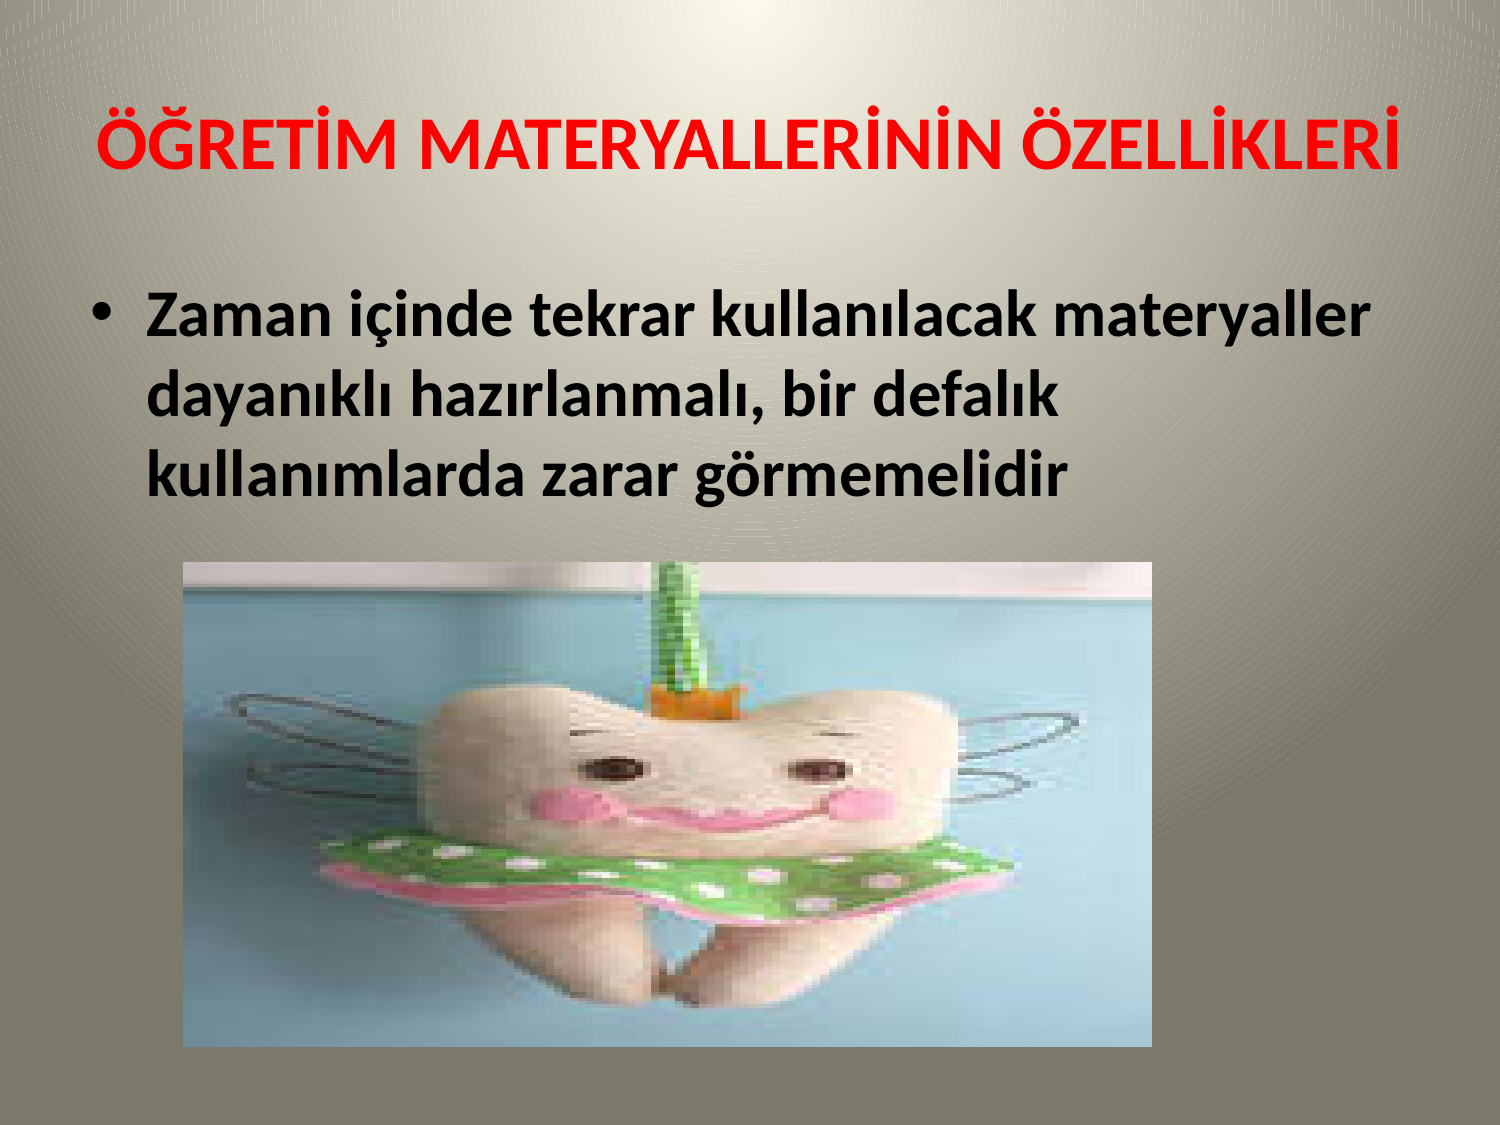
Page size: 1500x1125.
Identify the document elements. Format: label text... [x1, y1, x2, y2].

picture [182, 562, 1152, 1048]
list Zaman içinde tekrar kullanılacak materyaller dayanıklı hazırlanmalı, bir defalık kullanımlarda zarar görmemelidir [75, 262, 1425, 1005]
title ÖĞRETİM MATERYALLERİNİN ÖZELLİKLERİ [75, 45, 1425, 233]
